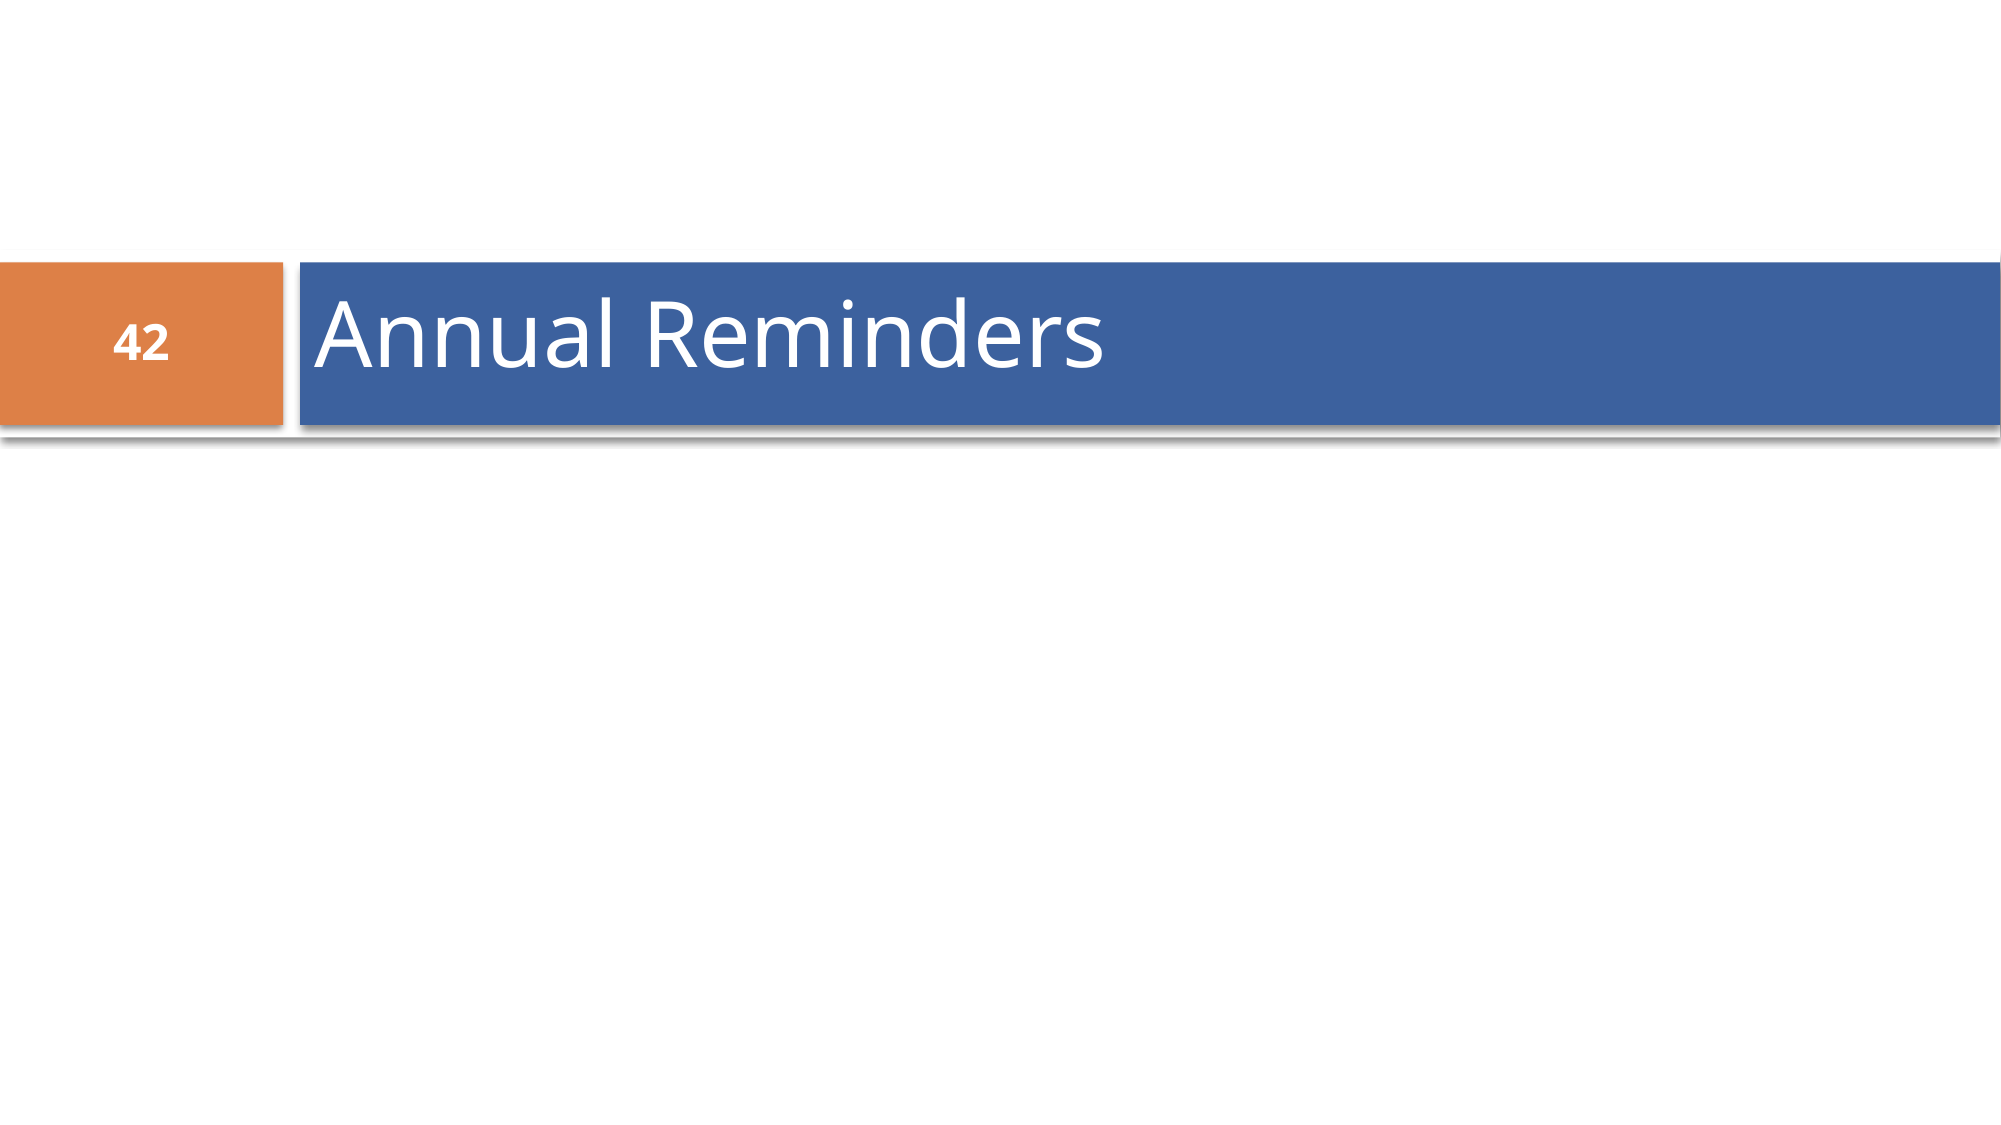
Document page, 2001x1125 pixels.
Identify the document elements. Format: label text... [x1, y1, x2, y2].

title Annual Reminders [300, 249, 1967, 413]
slide_number 42 [0, 287, 284, 403]
